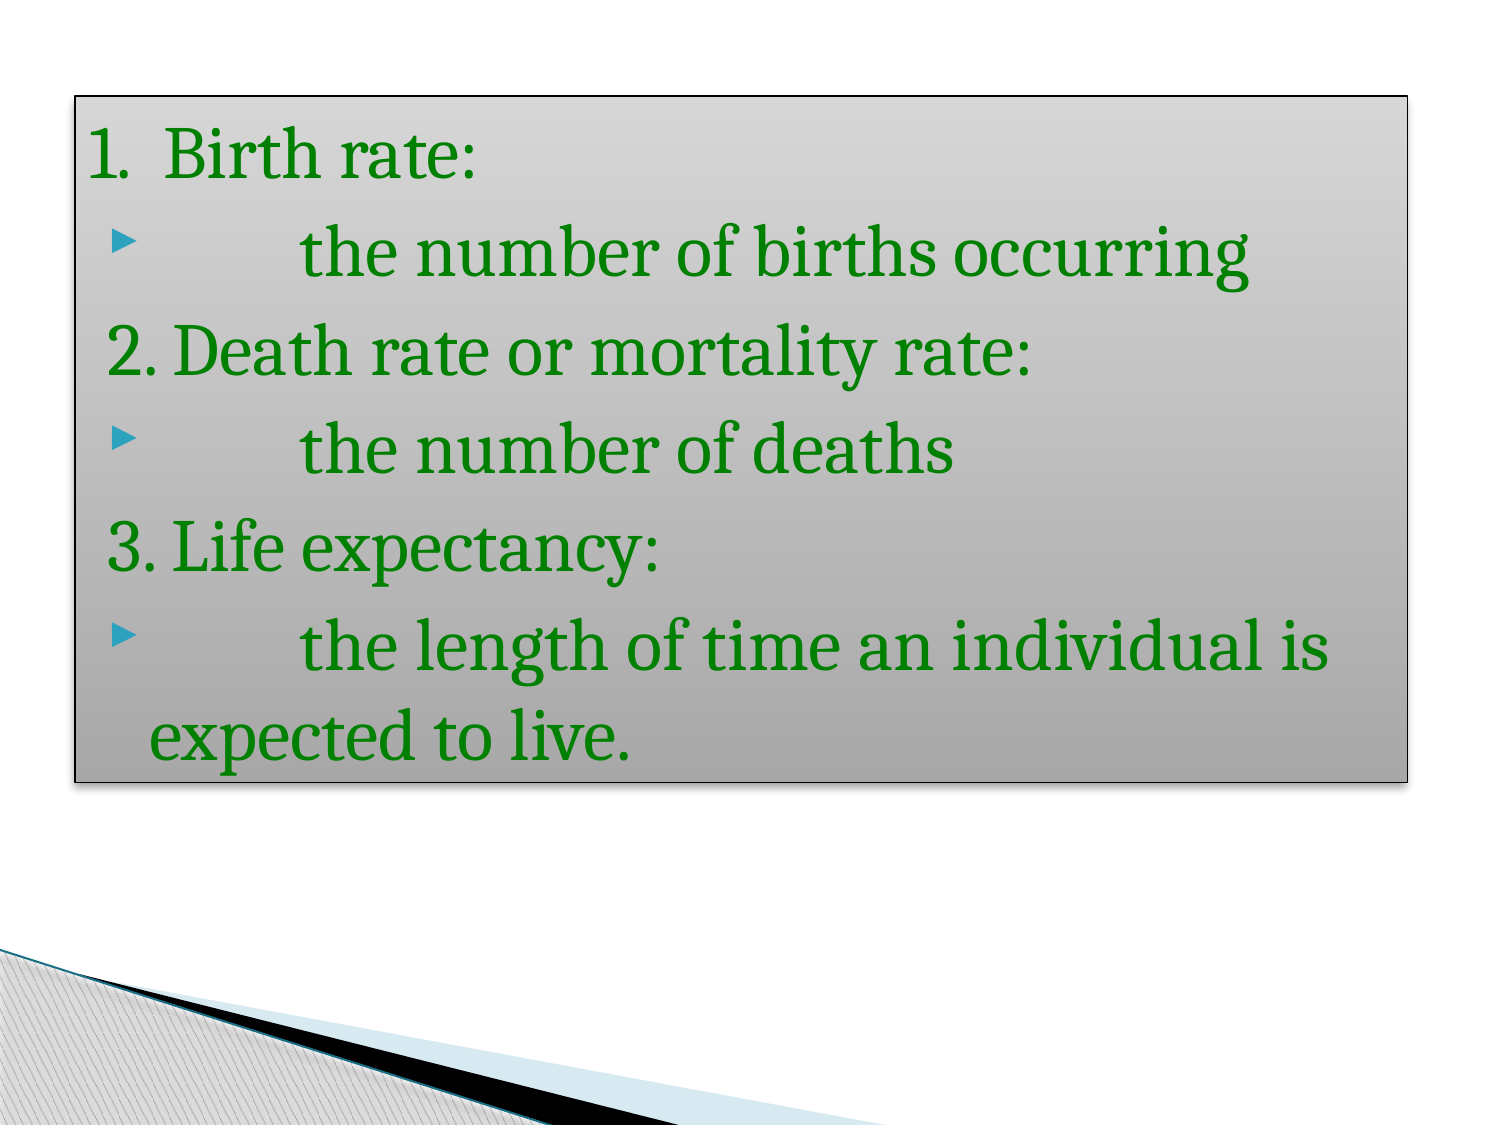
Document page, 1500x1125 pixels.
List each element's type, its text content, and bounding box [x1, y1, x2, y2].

list 1. Birth rate: the number of births occurring 2. Death rate or mortality rate: the number of deaths 3. Life expectancy: the length of time an individual is expected to live. [74, 95, 1408, 783]
